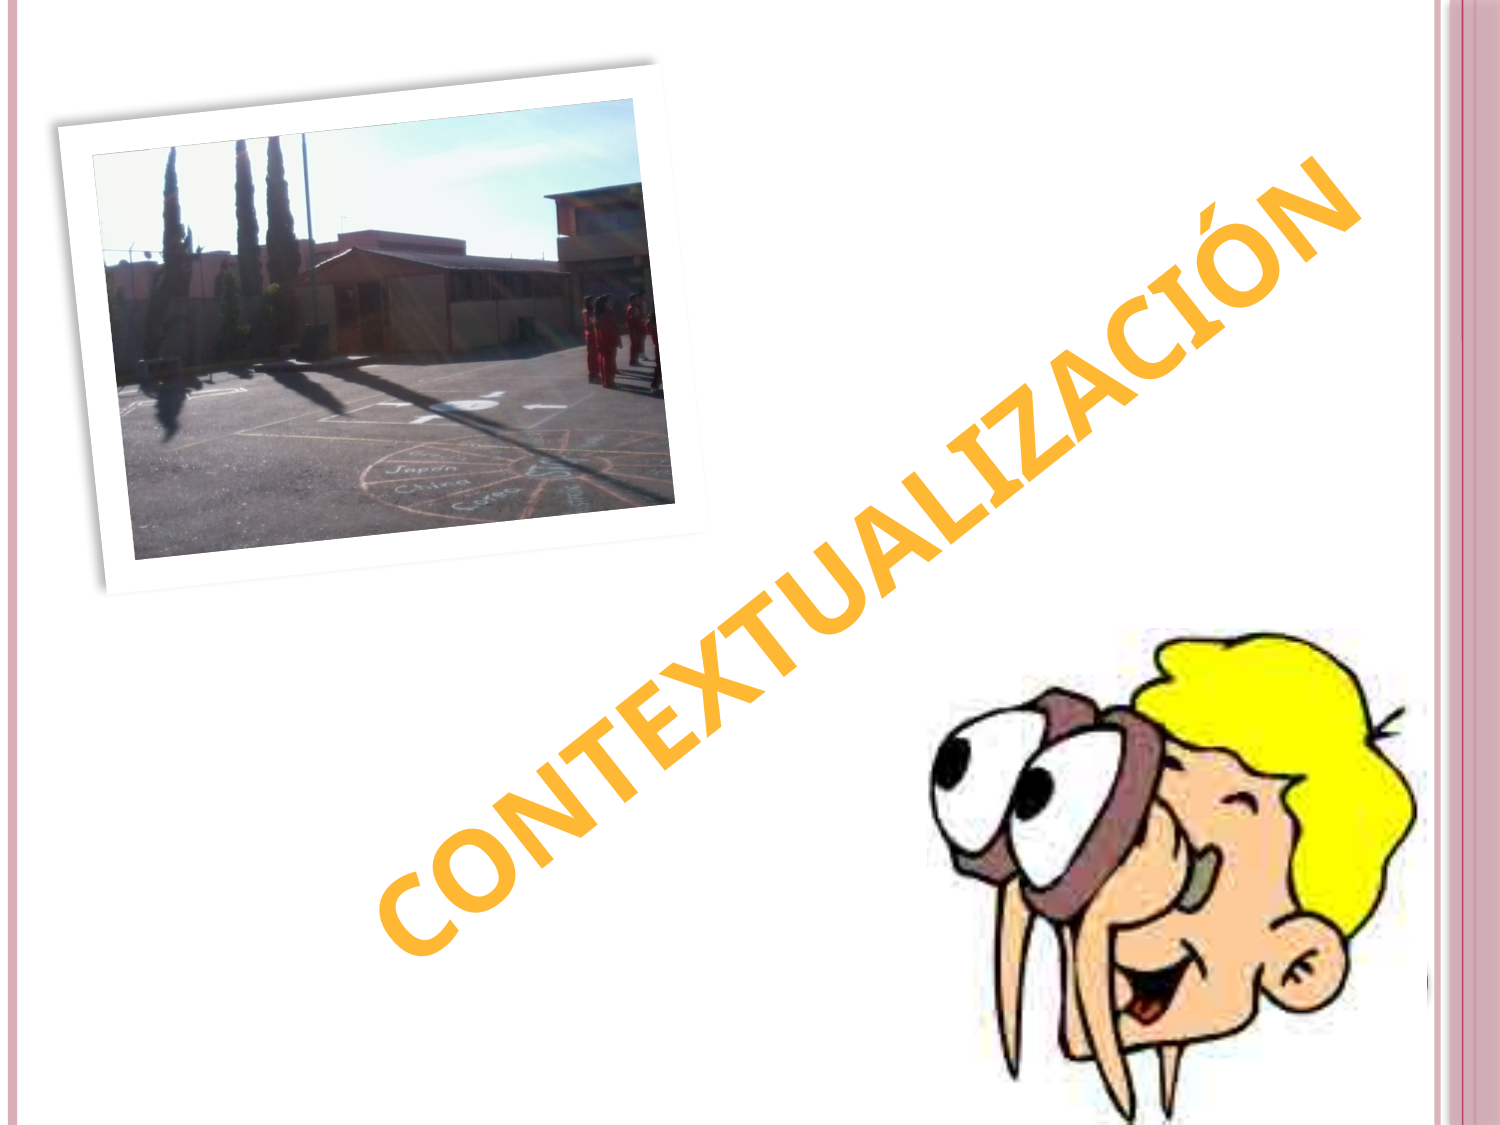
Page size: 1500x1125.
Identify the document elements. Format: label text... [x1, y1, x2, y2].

picture [94, 100, 675, 559]
text_box contextualización [323, 108, 1401, 1007]
picture [926, 628, 1427, 1125]
